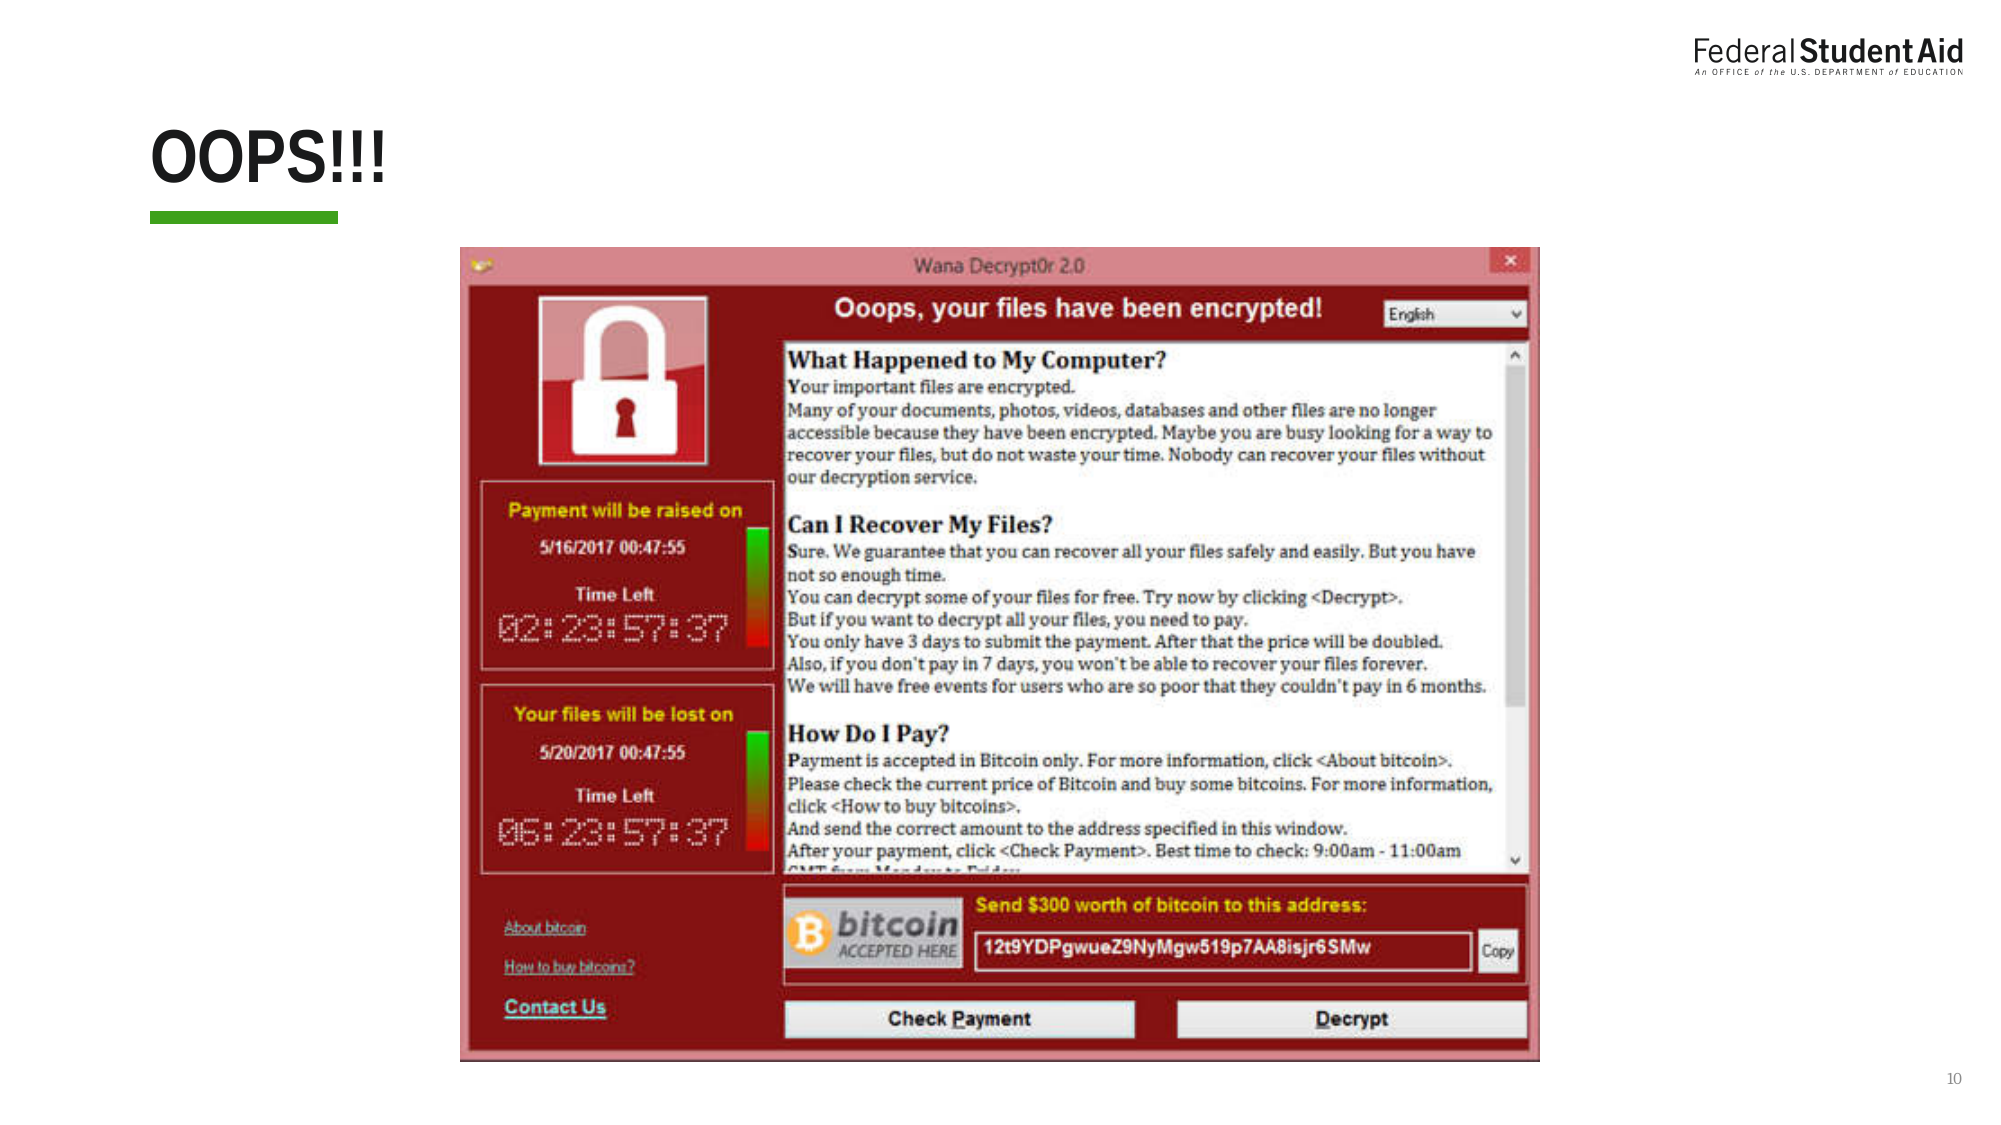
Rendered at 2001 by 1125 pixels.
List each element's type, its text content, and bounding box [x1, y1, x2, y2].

picture [1694, 37, 1963, 75]
slide_number 10 [1916, 1068, 1962, 1089]
picture [460, 247, 1540, 1063]
title Oops!!! [150, 48, 1662, 199]
